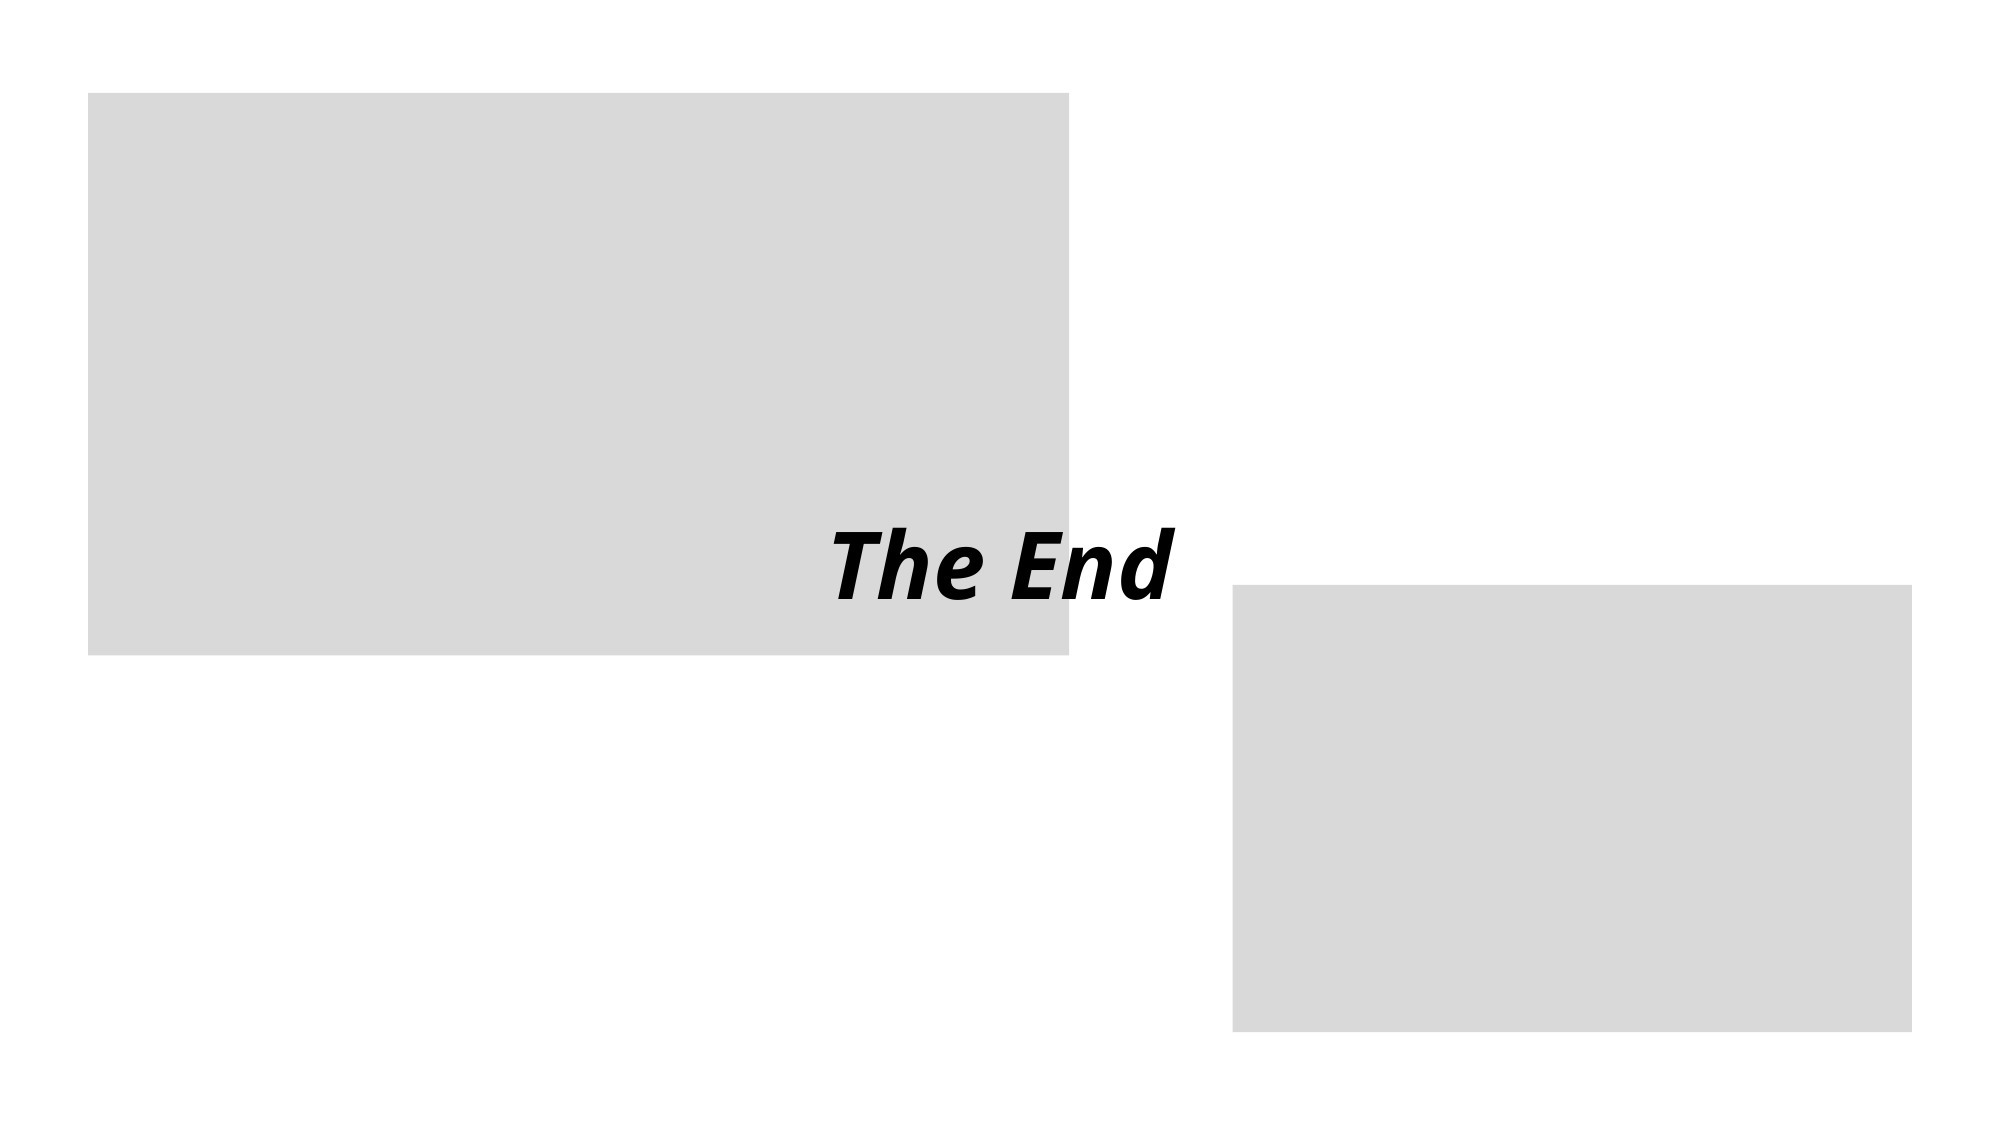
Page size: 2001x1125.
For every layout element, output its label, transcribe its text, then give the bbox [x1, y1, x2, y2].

text_box The End [731, 498, 1269, 626]
text_box [1232, 584, 1913, 1033]
text_box [87, 92, 1070, 656]
